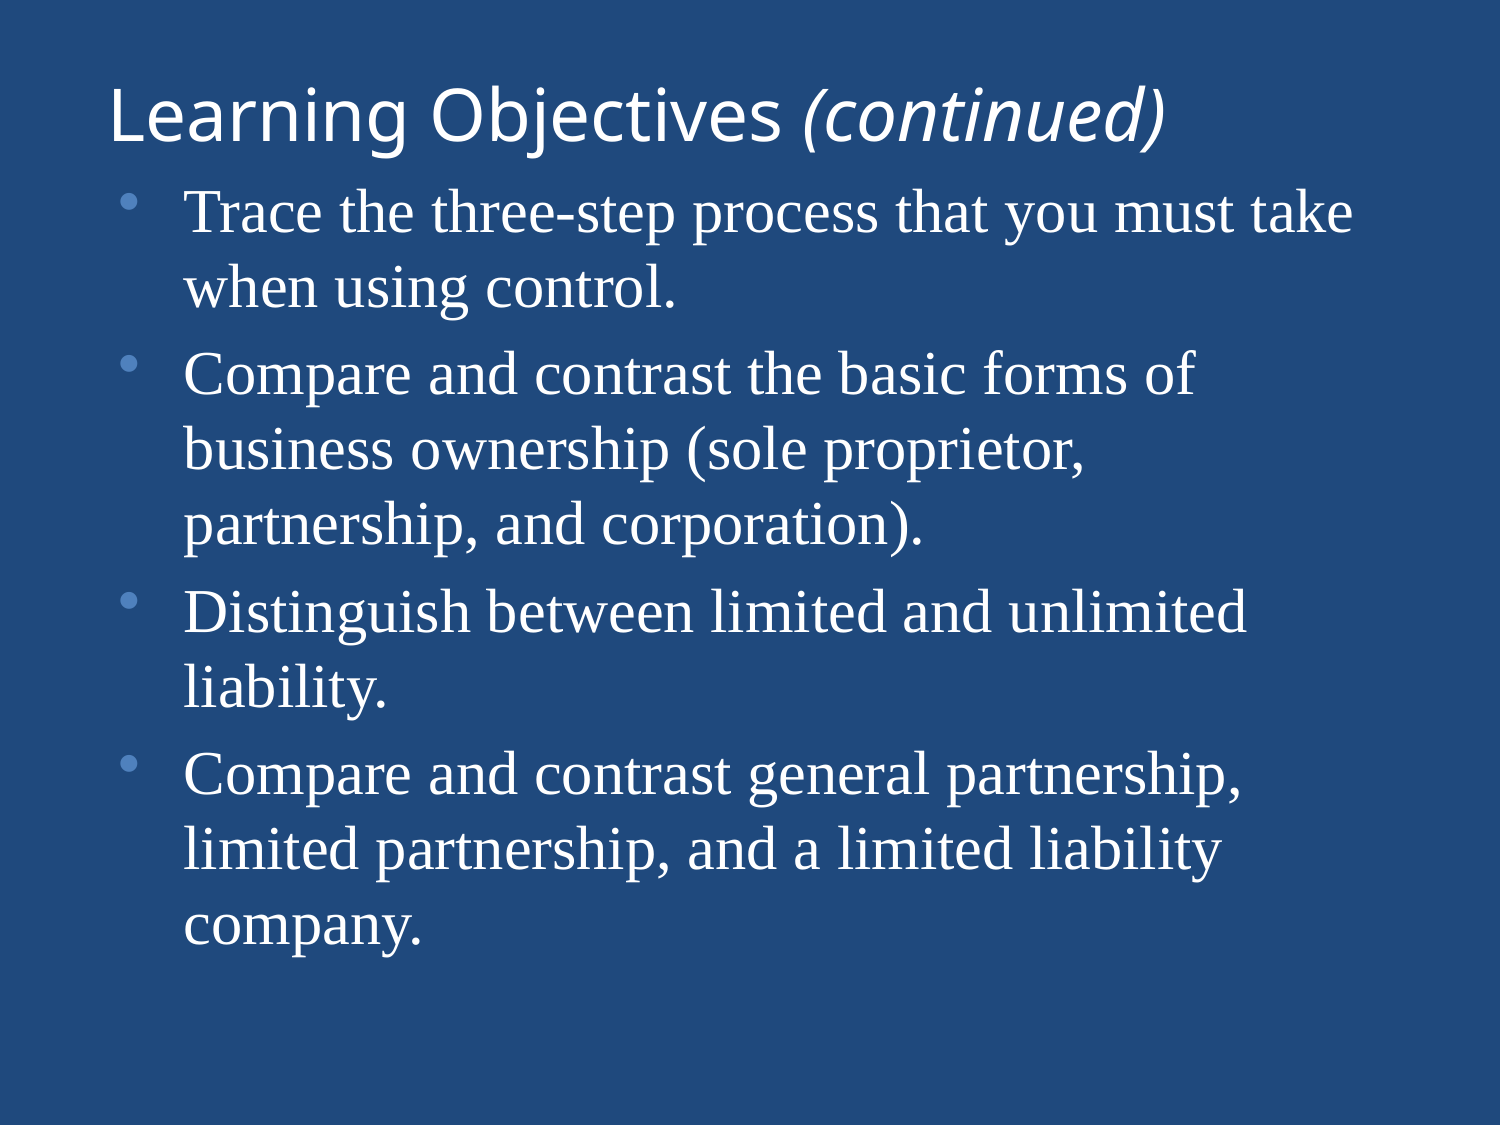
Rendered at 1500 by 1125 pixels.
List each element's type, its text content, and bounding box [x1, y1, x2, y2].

list Trace the three-step process that you must take when using control. Compare and contrast the basic forms of business ownership (sole proprietor, partnership, and corporation). Distinguish between limited and unlimited liability. Compare and contrast general partnership, limited partnership, and a limited liability company. [99, 162, 1388, 1000]
title Learning Objectives (continued) [99, 37, 1375, 162]
